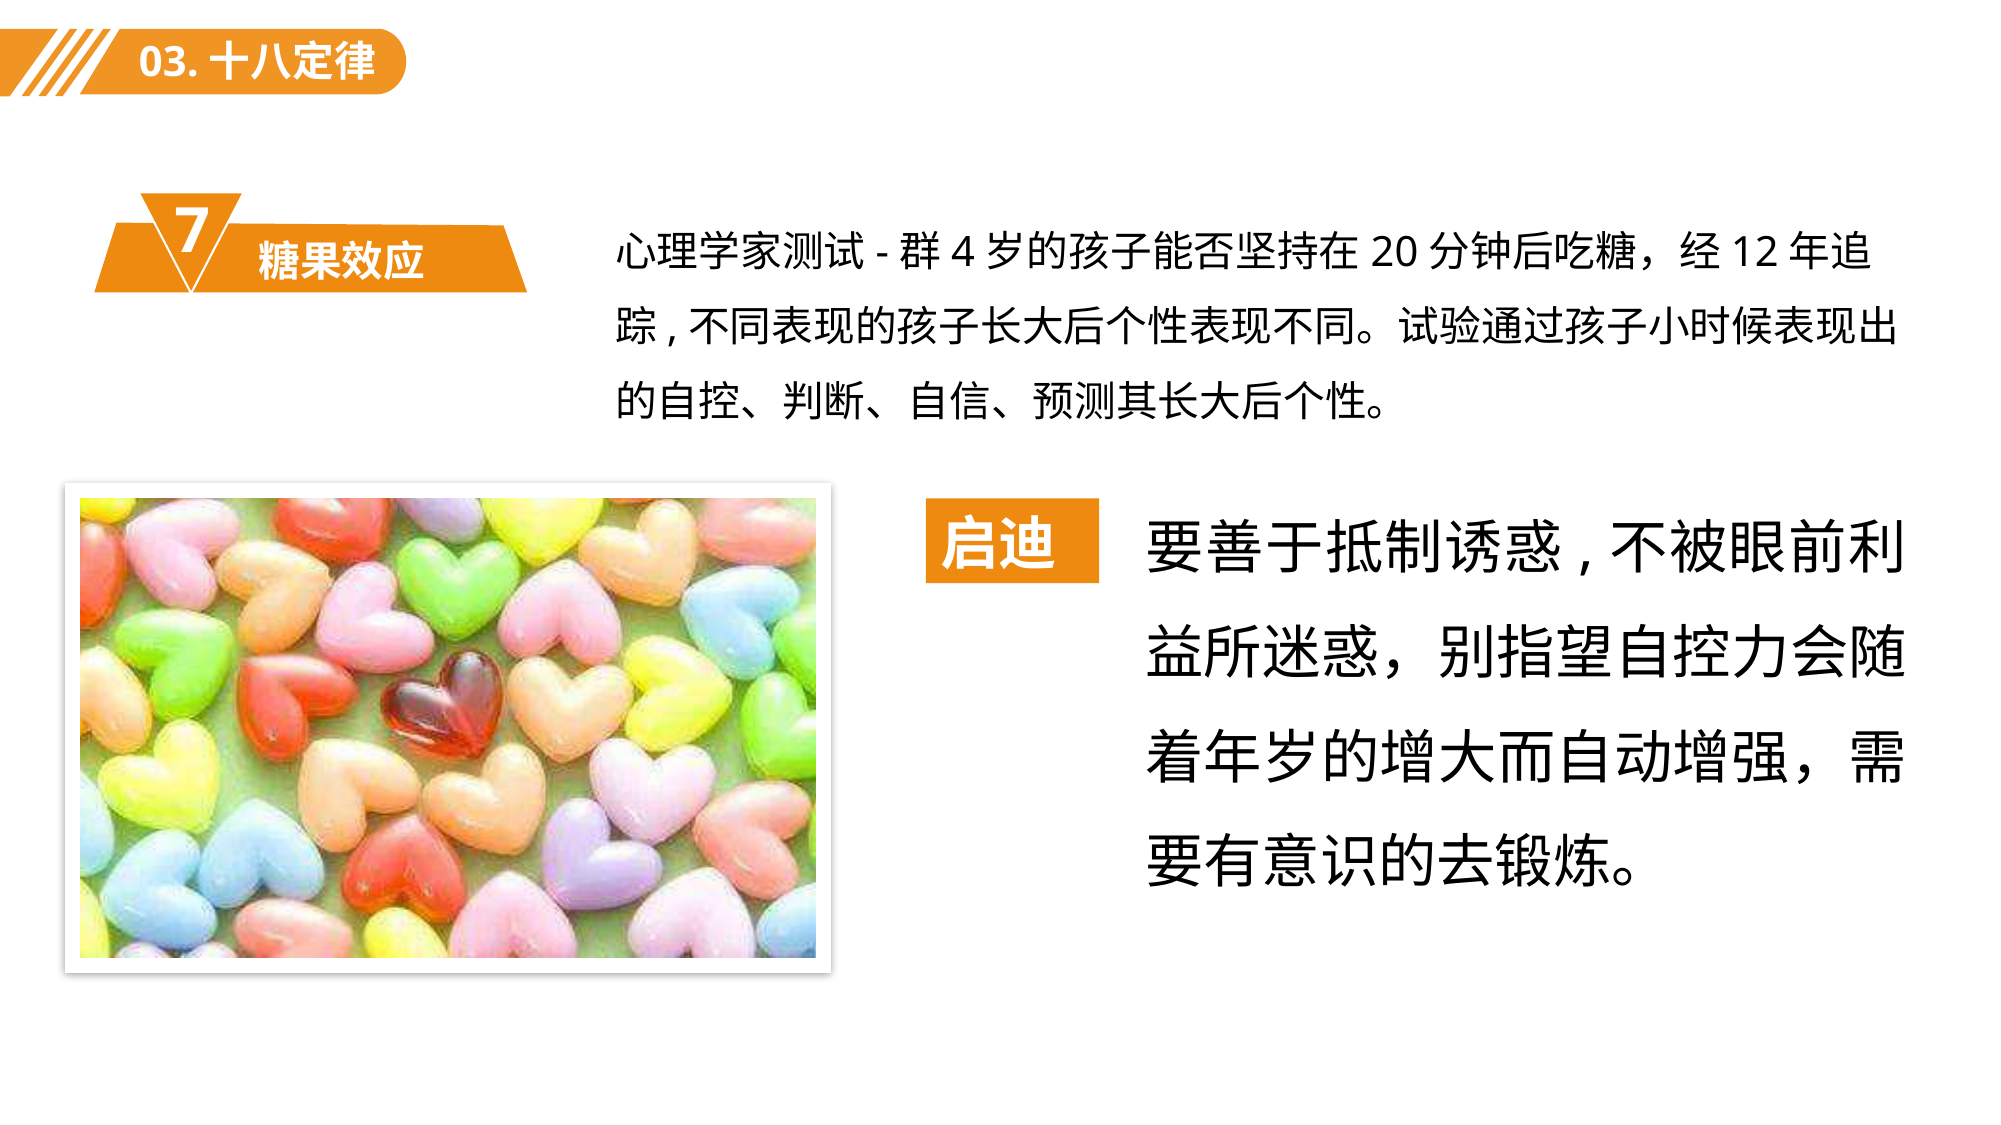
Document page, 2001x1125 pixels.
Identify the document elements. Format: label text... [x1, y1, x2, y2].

text_box 心理学家测试-群4岁的孩子能否坚持在20分钟后吃糖，经12年追踪,不同表现的孩子长大后个性表现不同。试验通过孩子小时候表现出的自控、判断、自信、预测其长大后个性。 [600, 192, 1922, 433]
picture [79, 497, 817, 959]
text_box 要善于抵制诱惑,不被眼前利益所迷惑，别指望自控力会随着年岁的增大而自动增强，需要有意识的去锻炼。 [1130, 467, 1922, 902]
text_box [94, 222, 138, 293]
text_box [244, 222, 528, 293]
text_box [138, 182, 244, 294]
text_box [0, 27, 407, 97]
text_box 启迪 [925, 498, 1100, 584]
